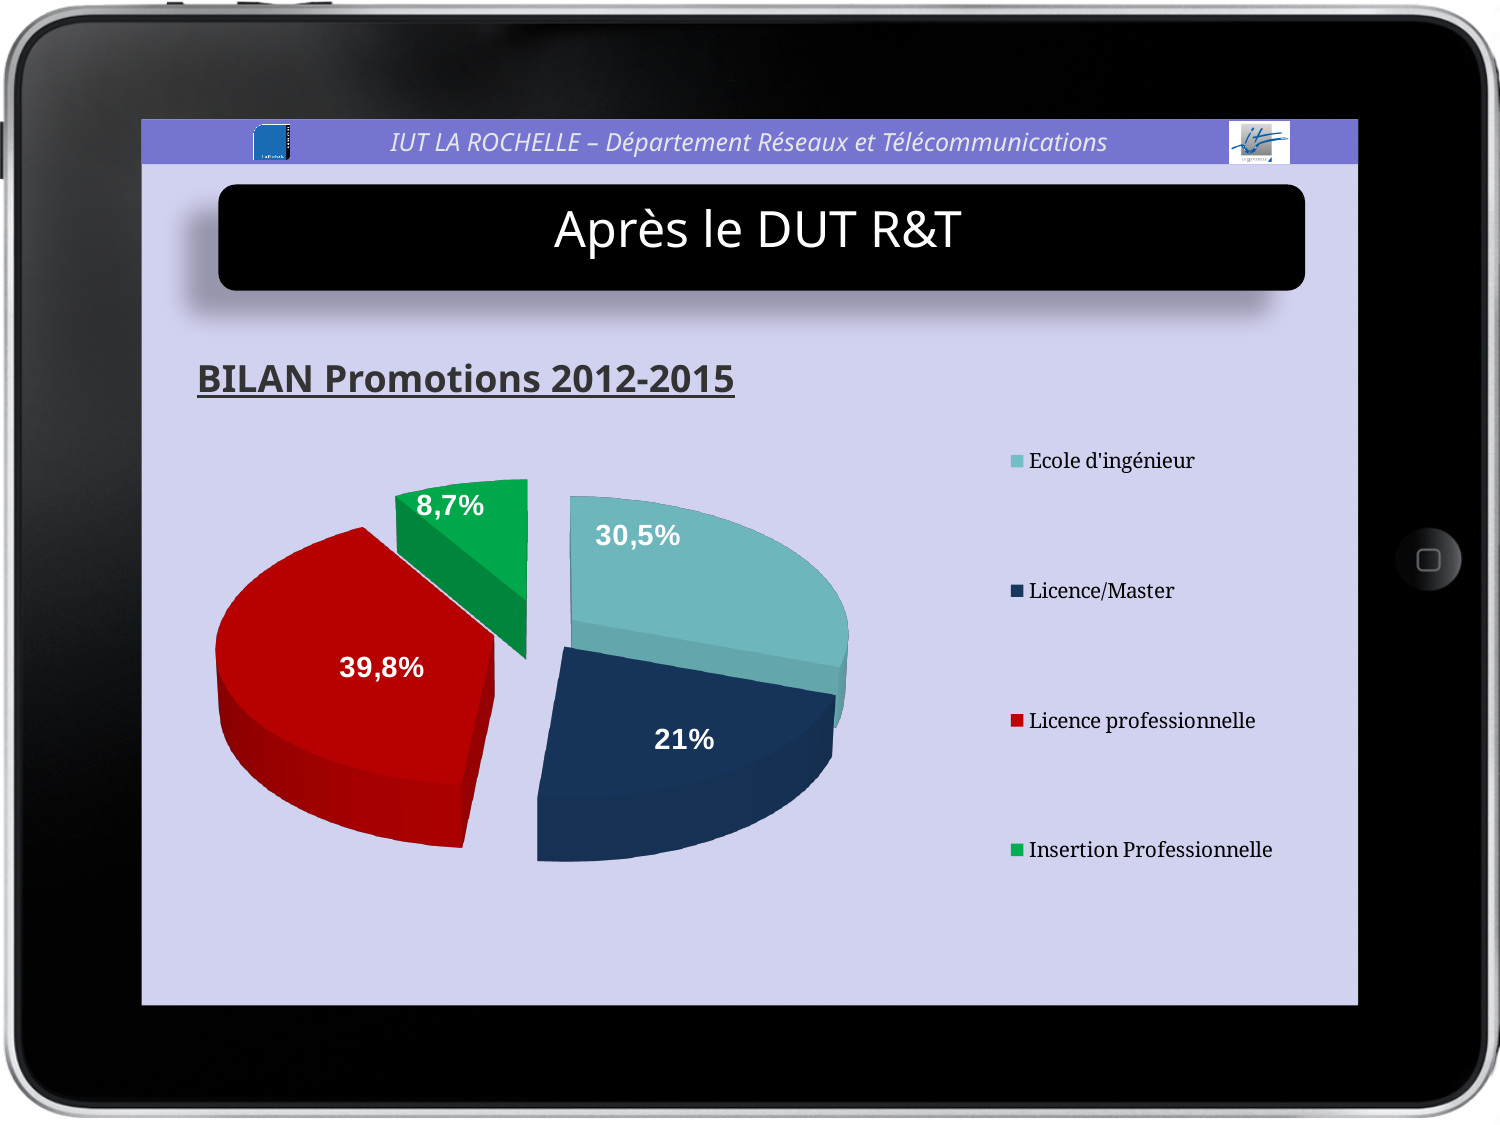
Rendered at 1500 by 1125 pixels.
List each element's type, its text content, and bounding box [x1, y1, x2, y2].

picture [253, 124, 290, 160]
chart [74, 240, 1457, 1125]
picture [1229, 121, 1290, 164]
title Après le DUT R&T [218, 190, 1300, 238]
picture [0, 0, 1500, 1125]
